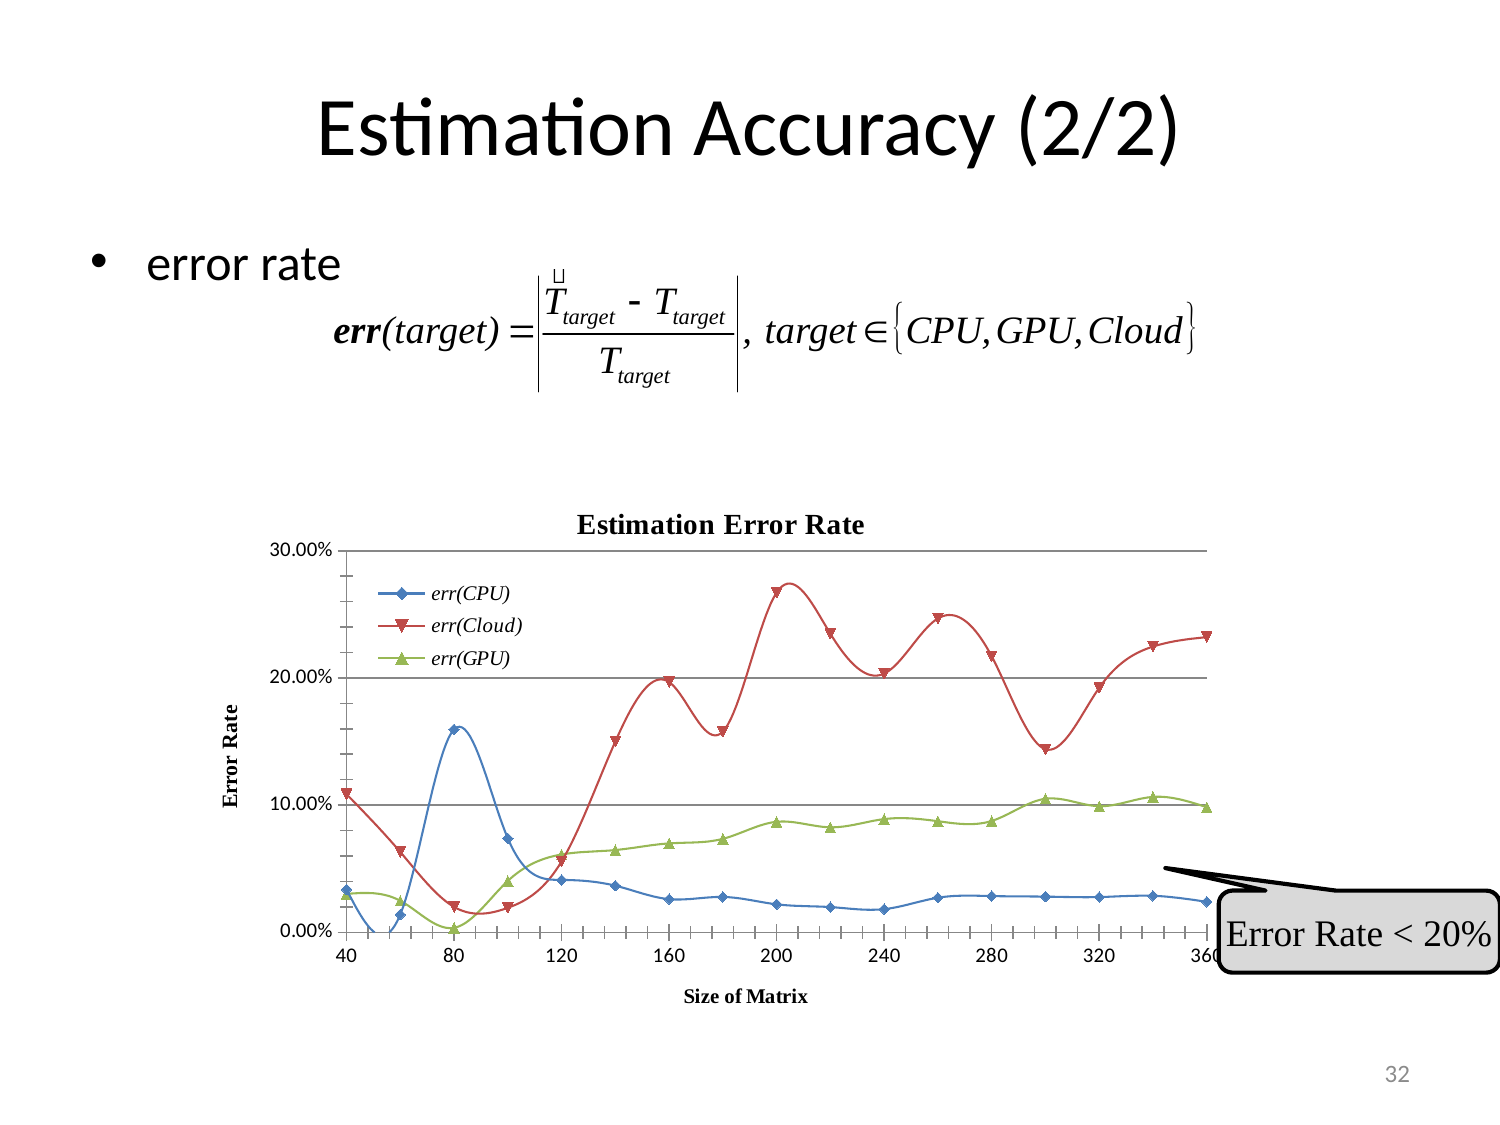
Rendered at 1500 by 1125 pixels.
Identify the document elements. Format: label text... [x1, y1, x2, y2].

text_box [327, 269, 1205, 399]
list error rate [75, 222, 1425, 1005]
chart [198, 480, 1243, 1044]
slide_number 32 [1074, 1042, 1425, 1103]
title Estimation Accuracy (2/2) [75, 45, 1425, 200]
text_box Error Rate < 20% [1247, 876, 1500, 975]
